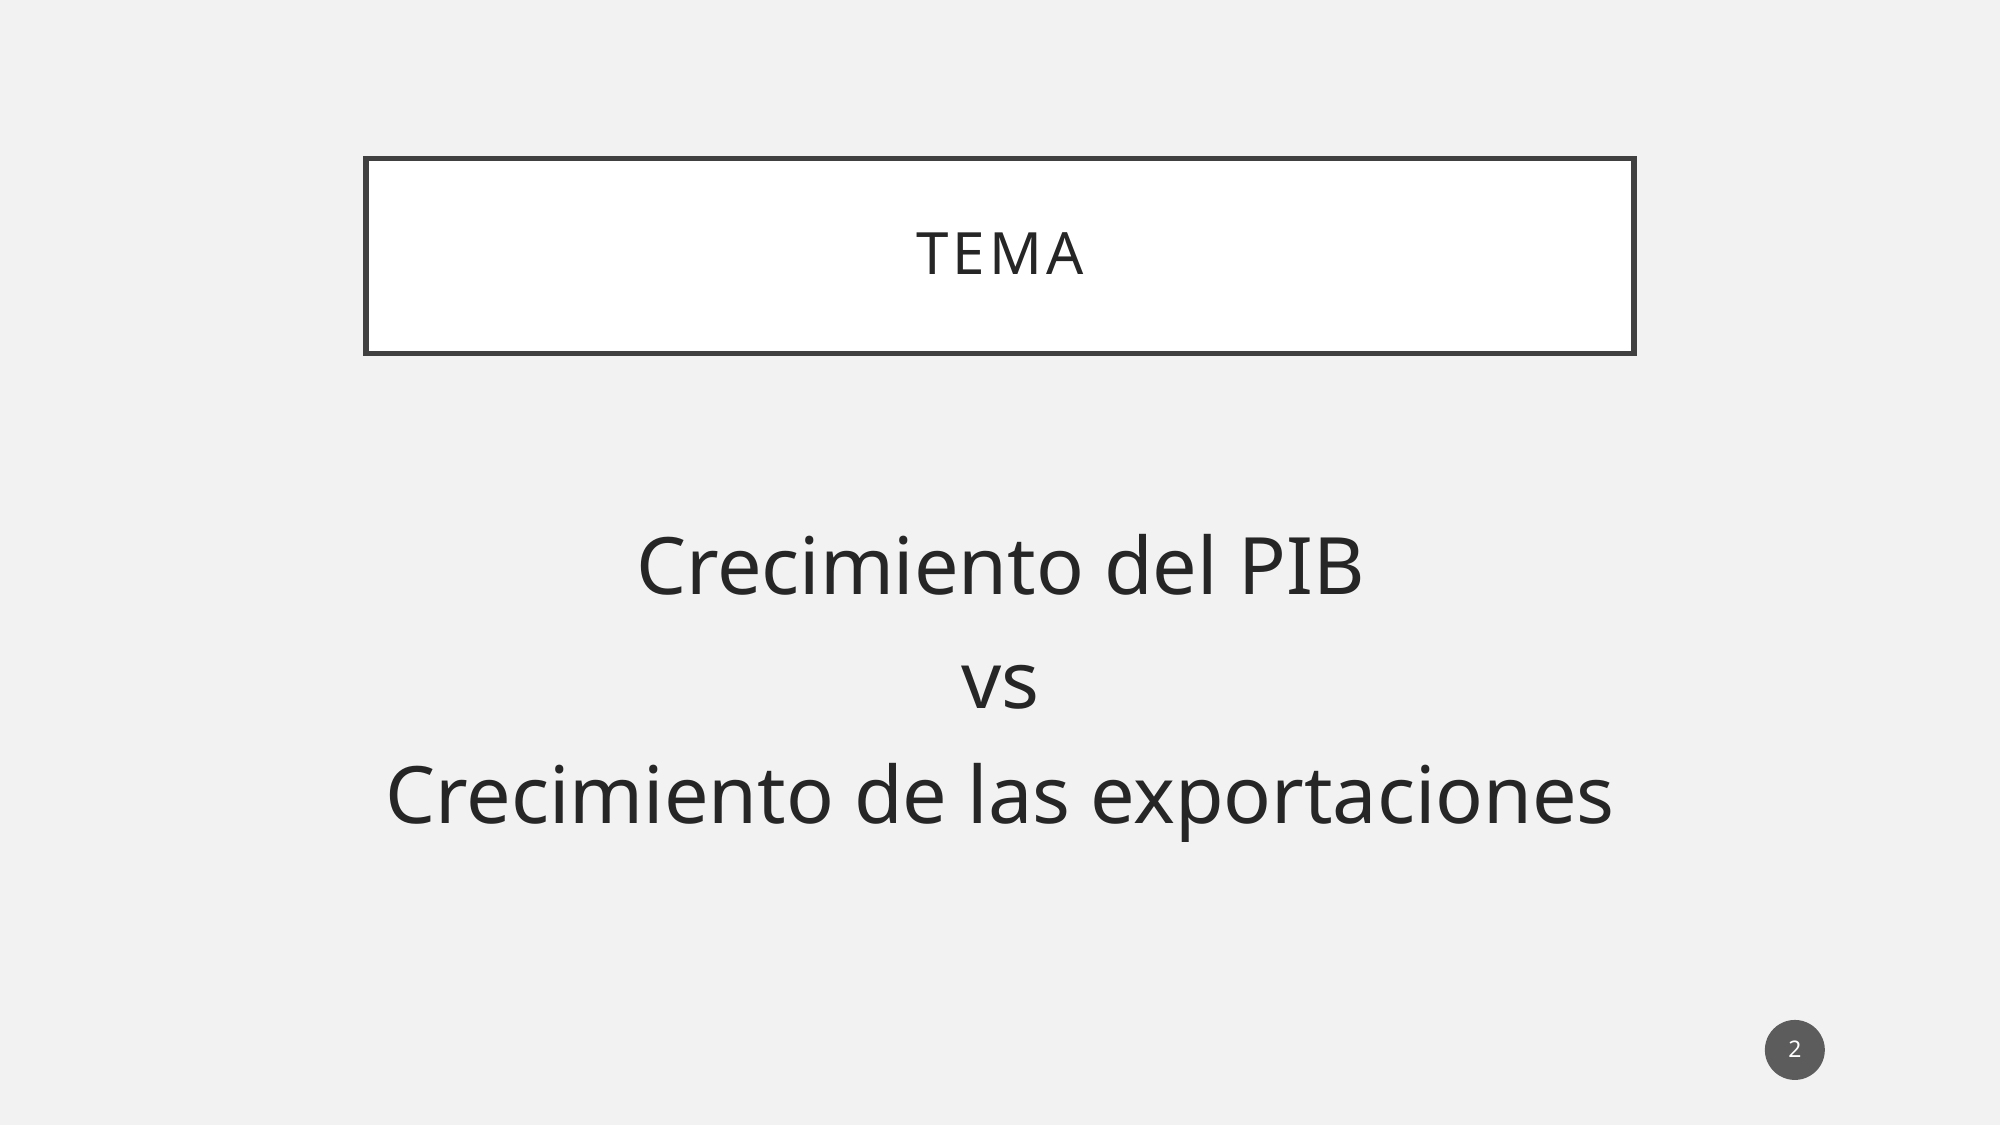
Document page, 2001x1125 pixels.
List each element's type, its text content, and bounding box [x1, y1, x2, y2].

slide_number 2 [1764, 1019, 1825, 1080]
list Crecimiento del PIB vs Crecimiento de las exportaciones [366, 507, 1634, 942]
title TEMA [363, 156, 1637, 356]
